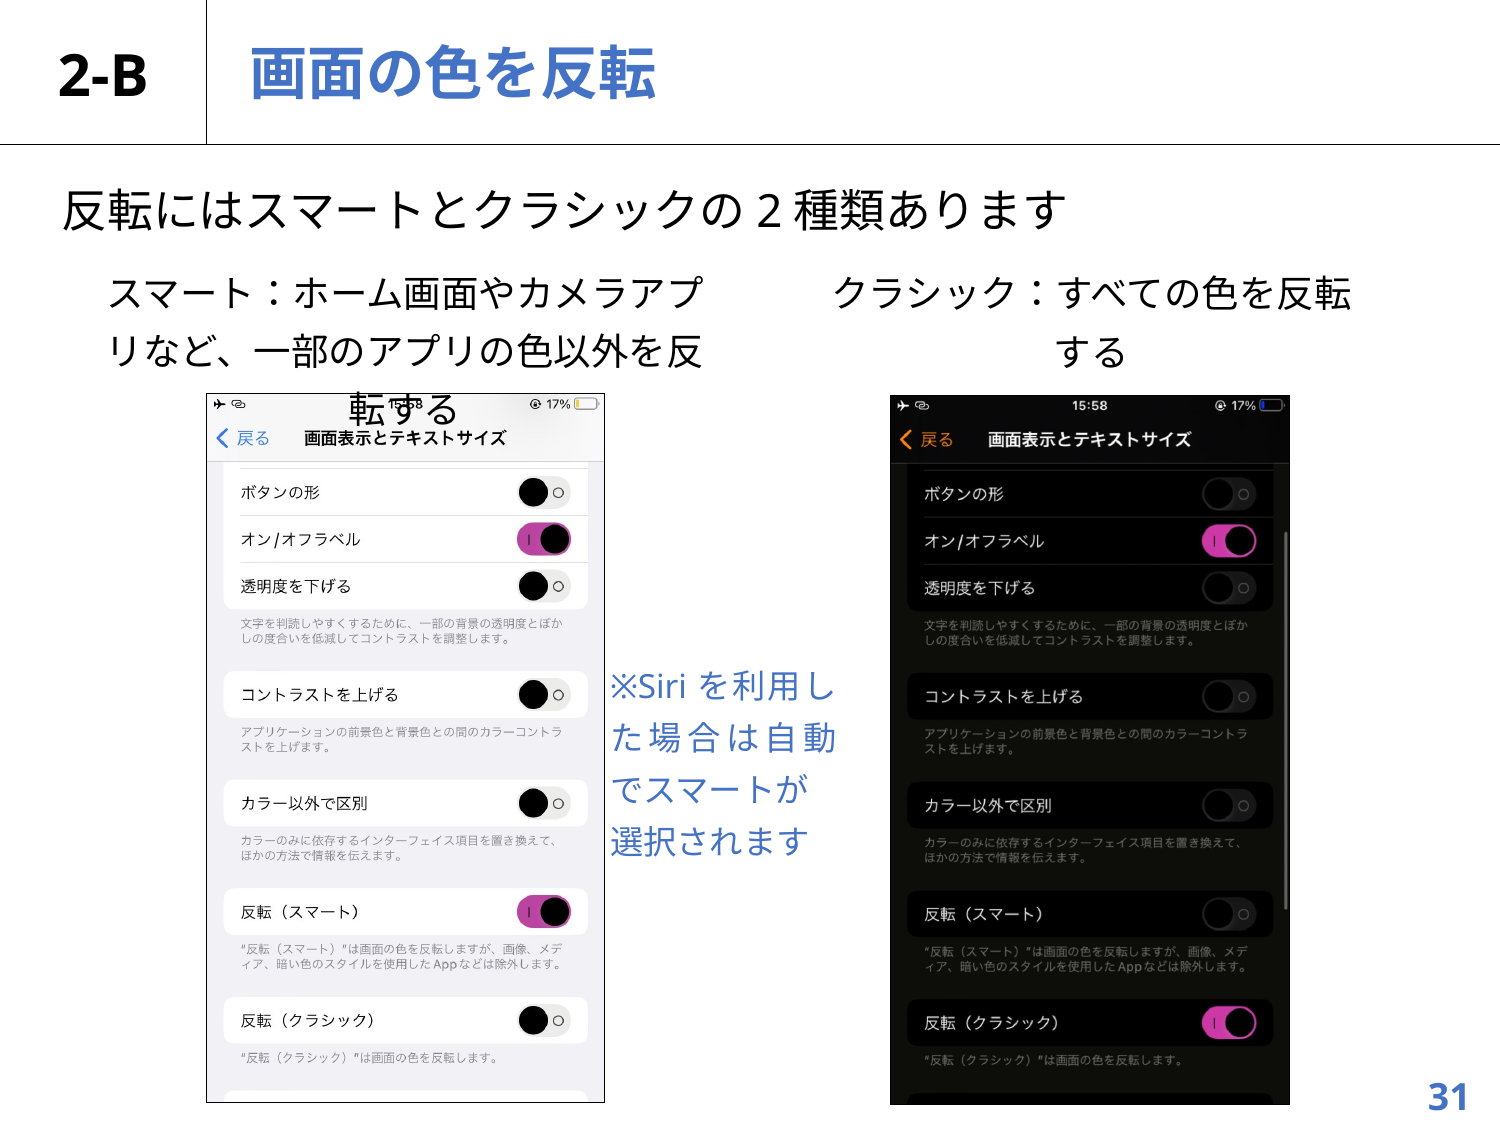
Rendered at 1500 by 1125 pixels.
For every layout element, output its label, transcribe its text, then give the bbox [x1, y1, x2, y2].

picture [890, 395, 1290, 1105]
text_box スマート：ホーム画面やカメラアプリなど、一部のアプリの色以外を反転する [83, 248, 727, 439]
text_box クラシック：すべての色を反転する [799, 249, 1384, 381]
picture [206, 393, 605, 1103]
text_box 31 [1402, 1065, 1497, 1125]
text_box 反転にはスマートとクラシックの2種類あります [46, 180, 1422, 274]
text_box 画面の色を反転 [230, 24, 1459, 119]
text_box ※Siriを利用した場合は自動でスマートが 選択されます [605, 641, 843, 869]
title 2-B [0, 0, 207, 147]
